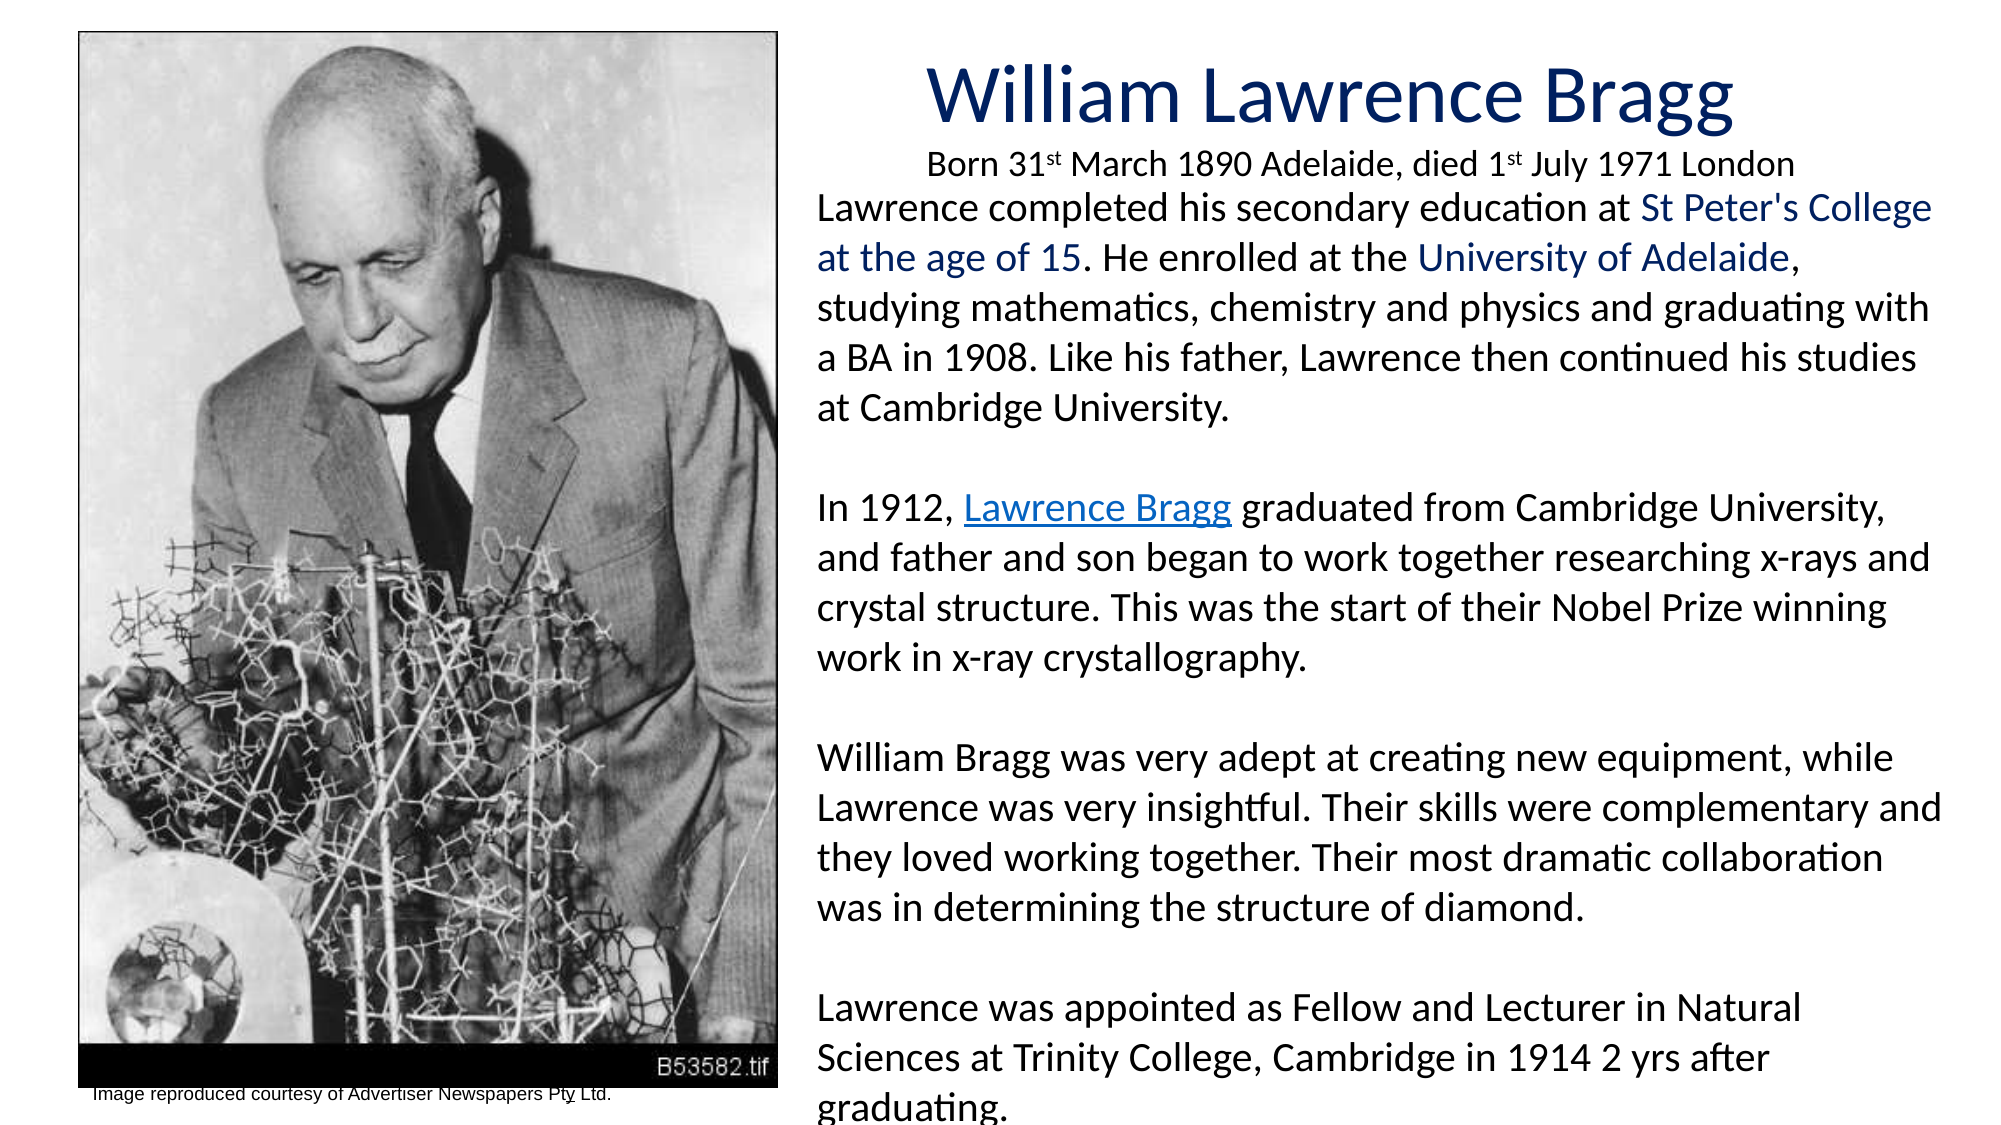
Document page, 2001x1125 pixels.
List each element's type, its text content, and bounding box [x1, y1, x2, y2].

text_box William Lawrence Bragg Born 31st March 1890 Adelaide, died 1st July 1971 London [911, 32, 1885, 172]
picture [77, 31, 778, 1088]
text_box Image reproduced courtesy of Advertiser Newspapers Pty Ltd. [78, 1088, 664, 1125]
text_box Lawrence completed his secondary education at St Peter's College at the age of 15. He enrolled at the University of Adelaide, studying mathematics, chemistry and physics and graduating with a BA in 1908. Like his father, Lawrence then continued his studies at Cambridge University. In 1912, Lawrence Bragg graduated from Cambridge University, and father and son began to work together researching x-rays and crystal structure. This was the start of their Nobel Prize winning work in x-ray crystallography. William Bragg was very adept at creating new equipment, while Lawrence was very insightful. Their skills were complementary and they loved working together. Their most dramatic collaboration was in determining the structure of diamond. Lawrence was appointed as Fellow and Lecturer in Natural Sciences at Trinity College, Cambridge in 1914 2 yrs after graduating. [802, 172, 1960, 1125]
